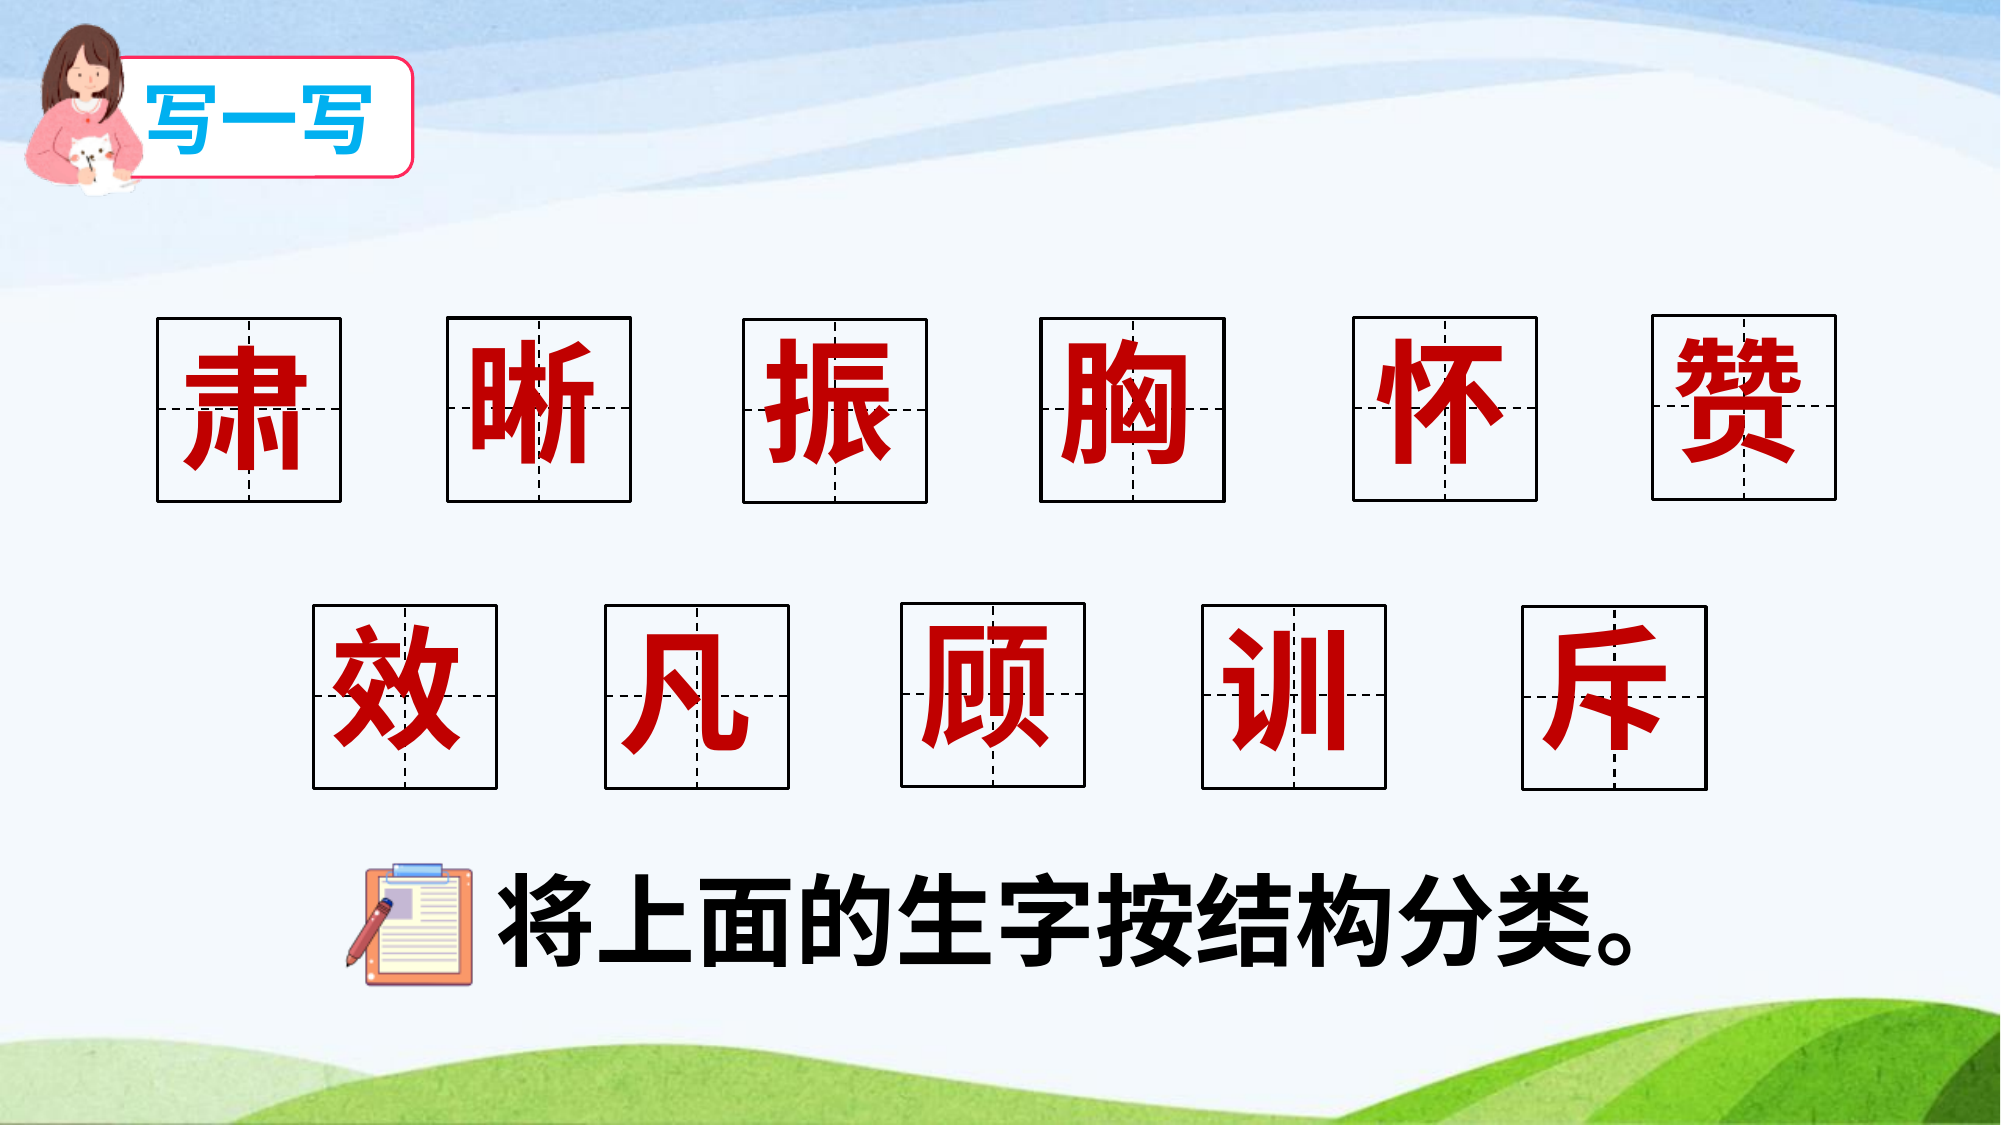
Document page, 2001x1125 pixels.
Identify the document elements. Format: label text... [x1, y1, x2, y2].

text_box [447, 318, 631, 505]
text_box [743, 319, 927, 506]
text_box 效 [315, 598, 493, 605]
text_box 胸 [1043, 311, 1221, 318]
text_box 训 [1204, 599, 1383, 605]
text_box 顾 [904, 595, 1083, 603]
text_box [1353, 317, 1537, 504]
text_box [605, 605, 789, 792]
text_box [1652, 315, 1836, 503]
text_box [1202, 605, 1386, 792]
picture [0, 0, 2001, 1125]
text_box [157, 318, 341, 505]
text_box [1040, 318, 1224, 505]
text_box 振 [746, 311, 925, 319]
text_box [313, 605, 497, 792]
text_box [328, 828, 1714, 1009]
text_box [901, 603, 1085, 790]
text_box 凡 [603, 601, 781, 777]
text_box 斥 [1523, 597, 1701, 606]
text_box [1522, 606, 1706, 793]
text_box 赞 [1657, 311, 1835, 315]
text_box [14, 16, 413, 208]
text_box 晰 [449, 311, 628, 318]
text_box 怀 [1359, 311, 1537, 317]
